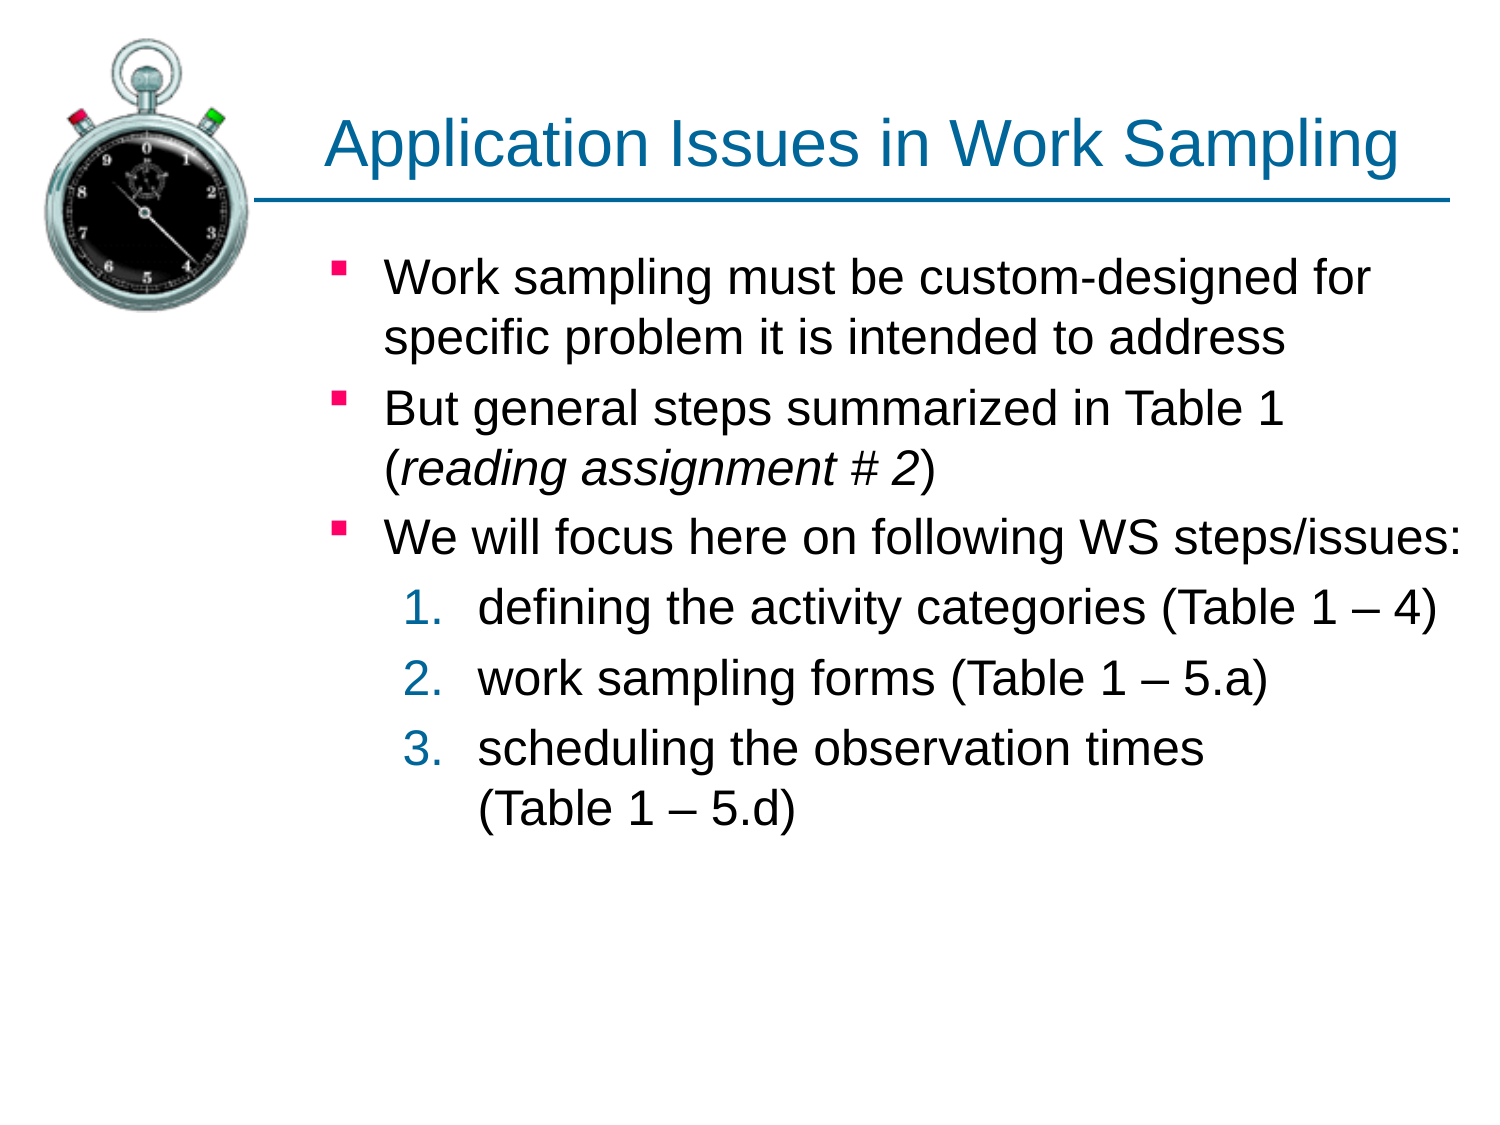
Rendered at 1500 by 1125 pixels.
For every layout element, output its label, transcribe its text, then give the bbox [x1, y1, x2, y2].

title Application Issues in Work Sampling [275, 37, 1450, 188]
list Work sampling must be custom-designed for specific problem it is intended to address But general steps summarized in Table 1 (reading assignment # 2) We will focus here on following WS steps/issues: defining the activity categories (Table 1 – 4) work sampling forms (Table 1 – 5.a) scheduling the observation times (Table 1 – 5.d) [312, 237, 1488, 975]
picture [37, 37, 254, 313]
